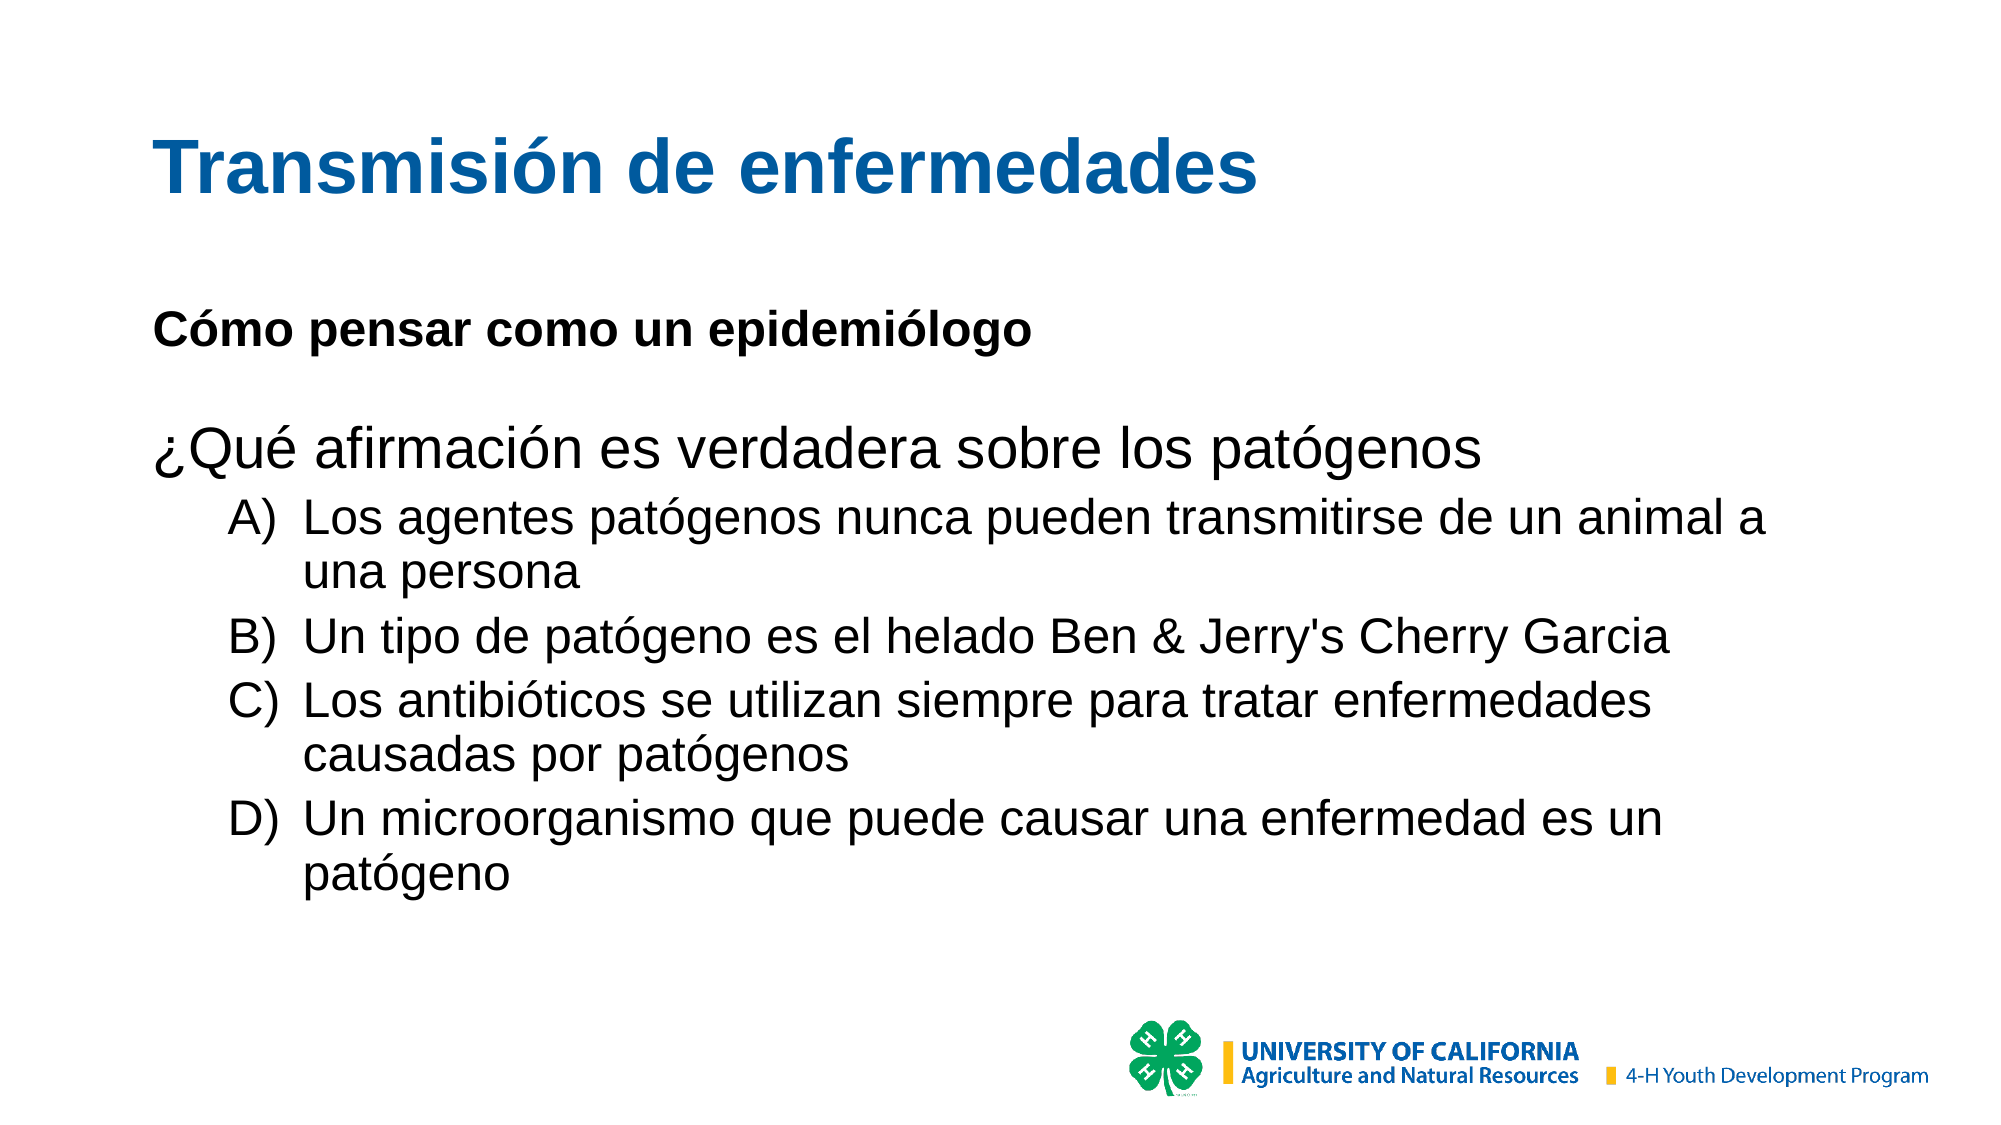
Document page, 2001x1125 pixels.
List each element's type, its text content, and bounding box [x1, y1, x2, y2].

list ¿Qué afirmación es verdadera sobre los patógenos Los agentes patógenos nunca pueden transmitirse de un animal a una persona Un tipo de patógeno es el helado Ben & Jerry's Cherry Garcia Los antibióticos se utilizan siempre para tratar enfermedades causadas por patógenos Un microorganismo que puede causar una enfermedad es un patógeno [137, 410, 1863, 1016]
picture [1125, 1014, 1935, 1100]
title Transmisión de enfermedades [137, 59, 1863, 275]
list Cómo pensar como un epidemiólogo [137, 275, 1863, 366]
